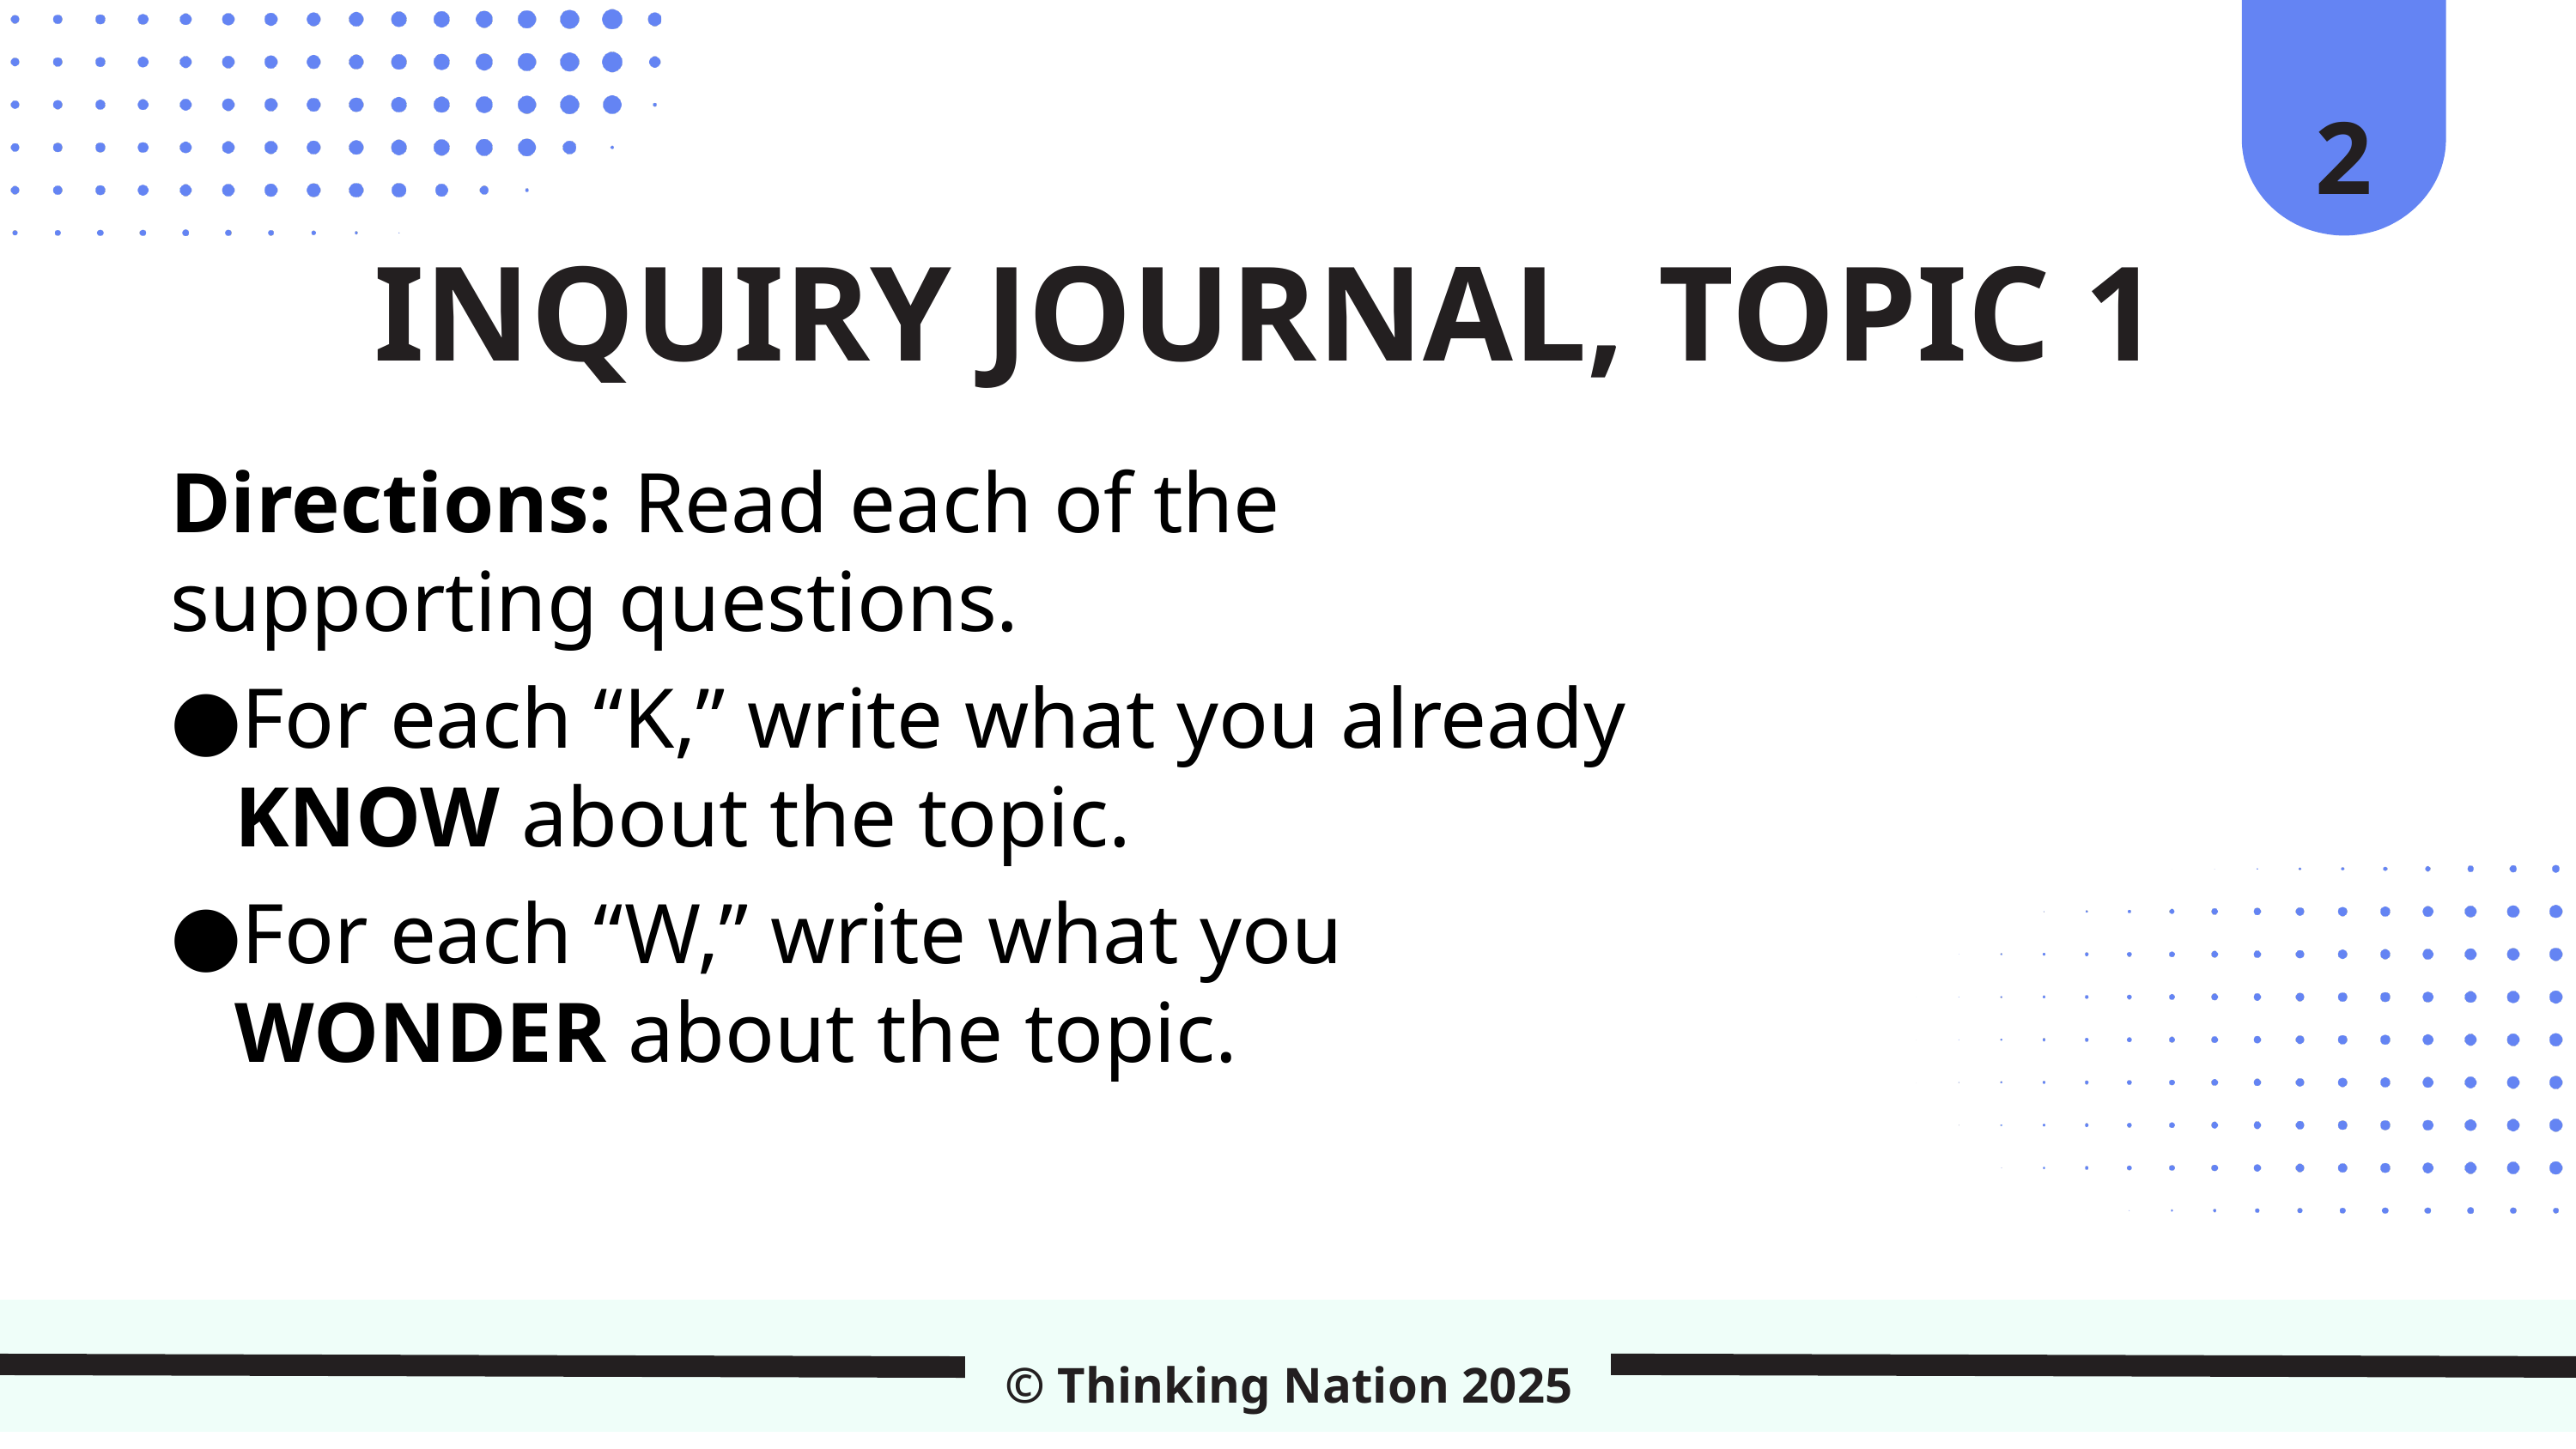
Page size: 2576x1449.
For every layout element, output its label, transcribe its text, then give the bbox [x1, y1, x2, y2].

text_box INQUIRY JOURNAL, TOPIC 1 [338, 167, 2196, 387]
text_box [1916, 864, 2576, 1215]
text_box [0, 1299, 2576, 1433]
text_box [0, 0, 662, 237]
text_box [2233, 0, 2455, 236]
text_box Directions: Read each of the supporting questions. For each “K,” write what you already KNOW about the topic. For each “W,” write what you WONDER about the topic. [170, 451, 1651, 1079]
